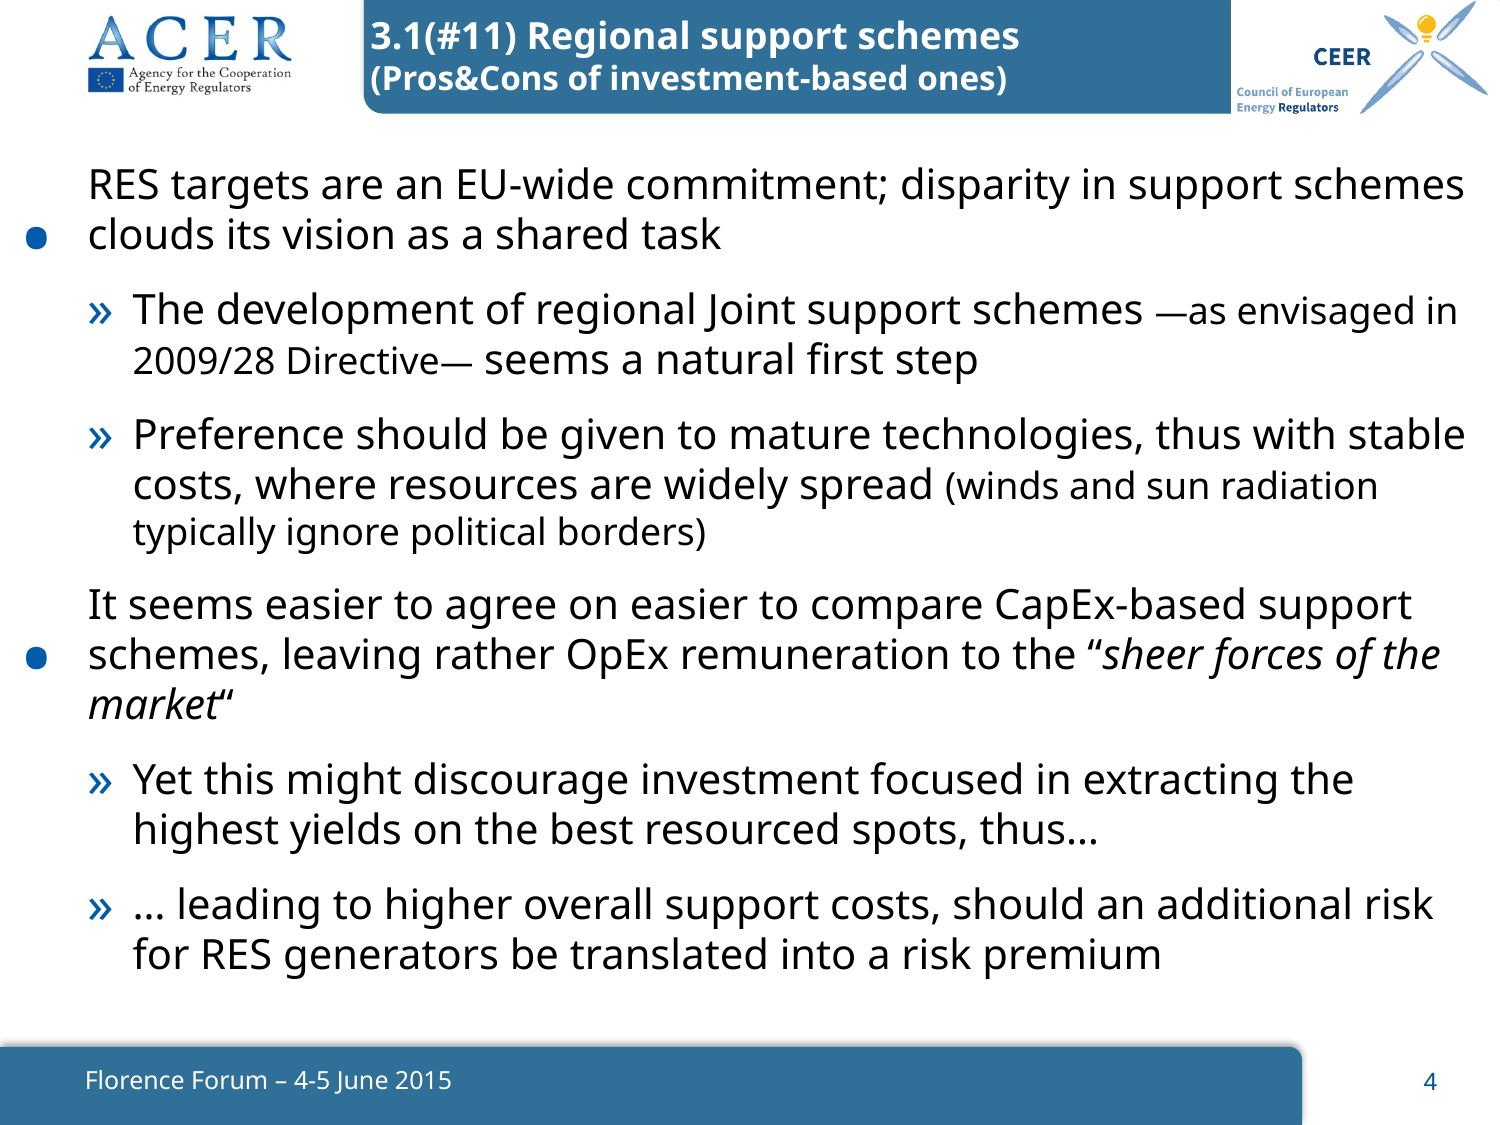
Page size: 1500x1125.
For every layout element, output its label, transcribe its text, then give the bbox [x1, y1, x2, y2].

text_box 4 [1369, 1058, 1453, 1103]
picture [1237, 1, 1489, 114]
text_box [1231, 0, 1500, 129]
text_box Florence Forum – 4-5 June 2015 [70, 1056, 962, 1117]
text_box 3.1(#11) Regional support schemes (Pros&Cons of investment-based ones) [355, 4, 1233, 105]
list RES targets are an EU-wide commitment; disparity in support schemes clouds its vision as a shared task The development of regional Joint support schemes —as envisaged in 2009/28 Directive— seems a natural first step Preference should be given to mature technologies, thus with stable costs, where resources are widely spread (winds and sun radiation typically ignore political borders) It seems easier to agree on easier to compare CapEx-based support schemes, leaving rather OpEx remuneration to the “sheer forces of the market“ Yet this might discourage investment focused in extracting the highest yields on the best resourced spots, thus… … leading to higher overall support costs, should an additional risk for RES generators be translated into a risk premium [0, 150, 1500, 1100]
picture [67, 0, 309, 110]
